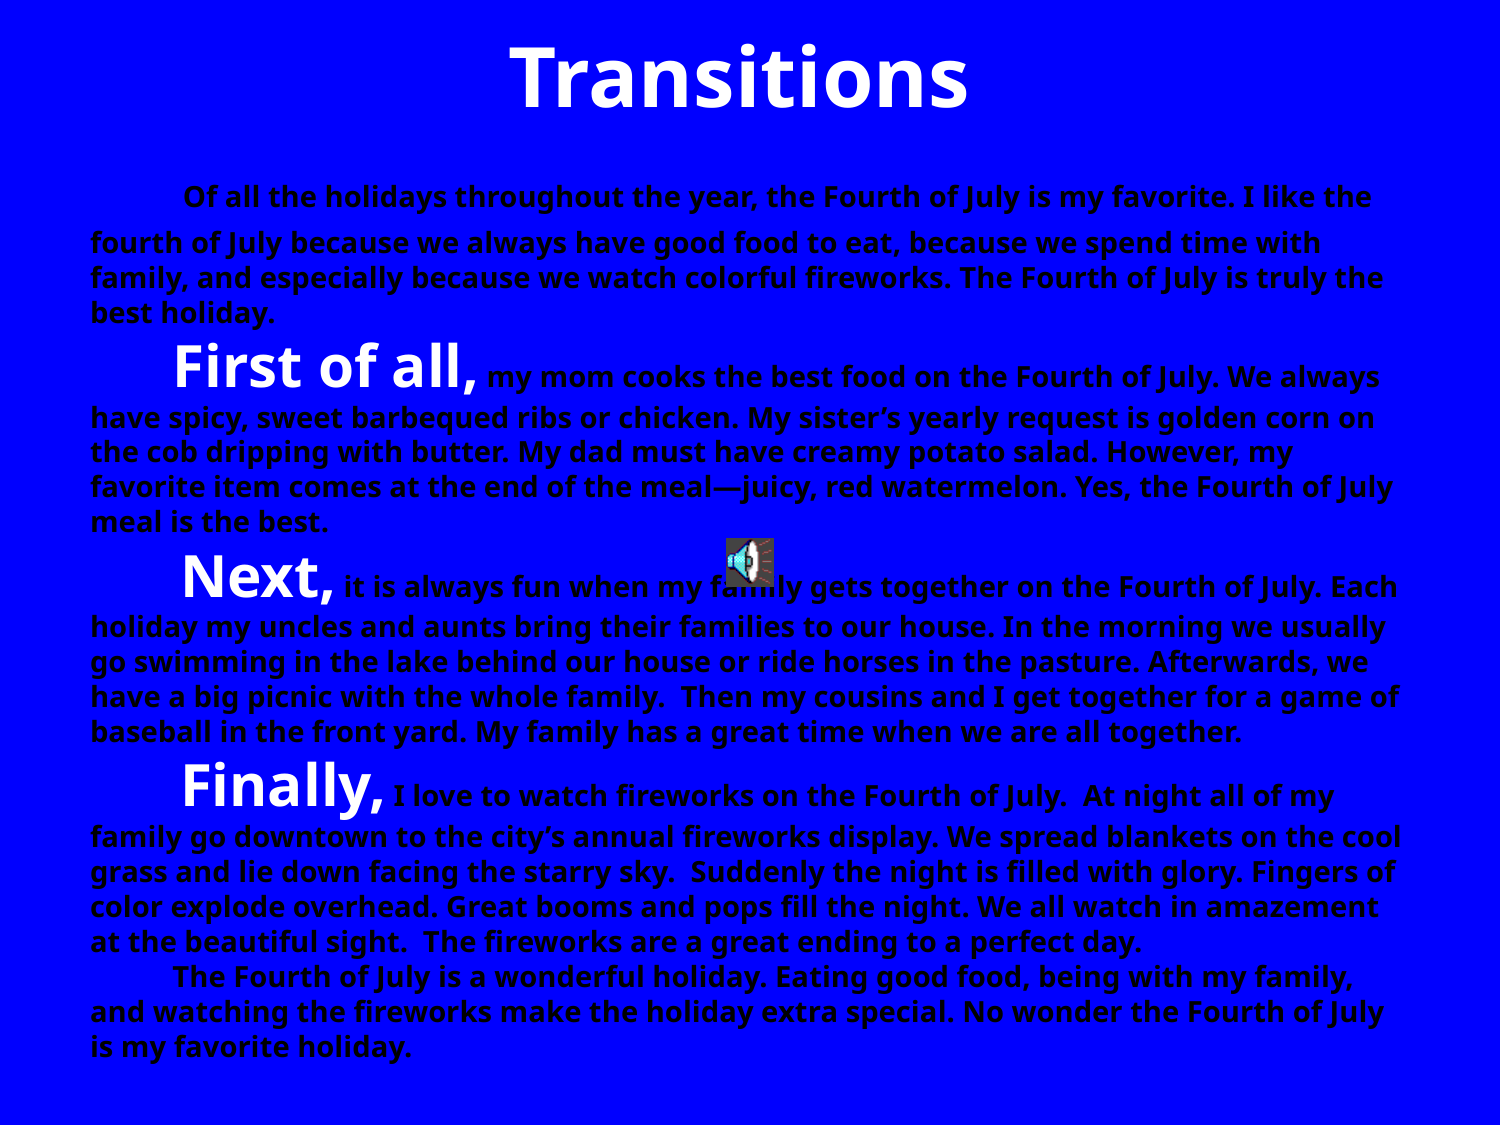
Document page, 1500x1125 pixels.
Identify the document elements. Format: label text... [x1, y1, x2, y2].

title My Favorite Holiday Transitions Of all the holidays throughout the year, the Fourth of July is my favorite. I like the fourth of July because we always have good food to eat, because we spend time with family, and especially because we watch colorful fireworks. The Fourth of July is truly the best holiday. First of all, my mom cooks the best food on the Fourth of July. We always have spicy, sweet barbequed ribs or chicken. My sister’s yearly request is golden corn on the cob dripping with butter. My dad must have creamy potato salad. However, my favorite item comes at the end of the meal—juicy, red watermelon. Yes, the Fourth of July meal is the best. Next, it is always fun when my family gets together on the Fourth of July. Each holiday my uncles and aunts bring their families to our house. In the morning we usually go swimming in the lake behind our house or ride horses in the pasture. Afterwards, we have a big picnic with the whole family. Then my cousins and I get together for a game of baseball in the front yard. My family has a great time when we are all together. Finally, I love to watch fireworks on the Fourth of July. At night all of my family go downtown to the city’s annual fireworks display. We spread blankets on the cool grass and lie down facing the starry sky. Suddenly the night is filled with glory. Fingers of color explode overhead. Great booms and pops fill the night. We all watch in amazement at the beautiful sight. The fireworks are a great ending to a perfect day. The Fourth of July is a wonderful holiday. Eating good food, being with my family, and watching the fireworks make the holiday extra special. No wonder the Fourth of July is my favorite holiday. [75, 62, 1425, 225]
picture [724, 537, 776, 588]
